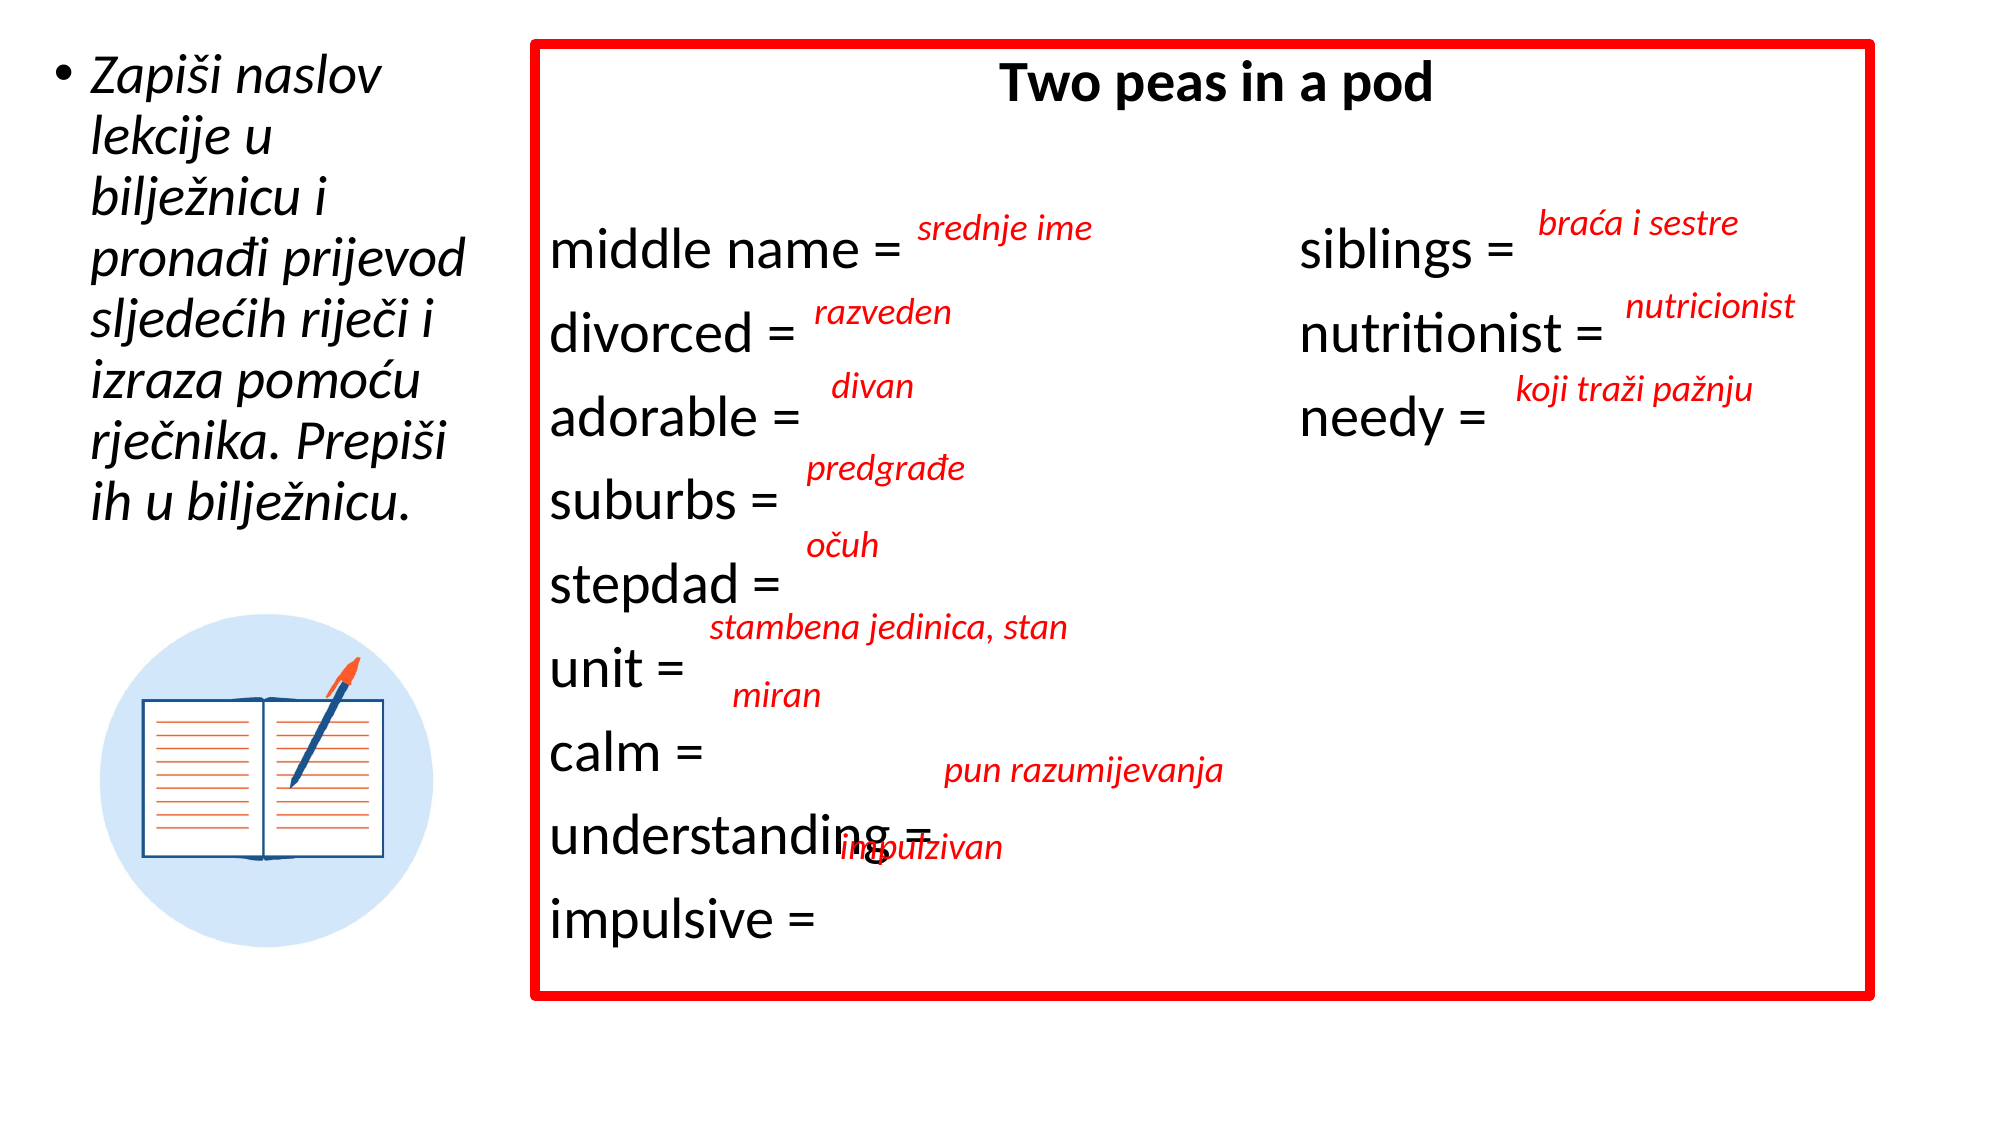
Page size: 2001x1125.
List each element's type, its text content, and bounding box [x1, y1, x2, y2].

text_box miran [717, 662, 977, 723]
text_box očuh [791, 512, 1051, 573]
text_box srednje ime [902, 195, 1162, 256]
list Zapiši naslov lekcije u bilježnicu i pronađi prijevod sljedećih riječi i izraza pomoću rječnika. Prepiši ih u bilježnicu. [39, 37, 494, 595]
picture [93, 607, 439, 953]
text_box koji traži pažnju [1500, 356, 1805, 417]
text_box nutricionist [1610, 273, 1870, 334]
text_box razveden [799, 279, 1059, 340]
text_box braća i sestre [1523, 190, 1783, 251]
text_box pun razumijevanja [929, 737, 1241, 797]
list Two peas in a pod middle name = siblings = divorced = nutritionist = adorable = needy = suburbs = stepdad = unit = calm = understanding = impulsive = [534, 43, 1870, 997]
text_box divan [816, 353, 1076, 413]
text_box stambena jedinica, stan [694, 594, 1122, 654]
text_box predgrađe [791, 435, 1051, 496]
text_box impulzivan [824, 814, 1085, 875]
